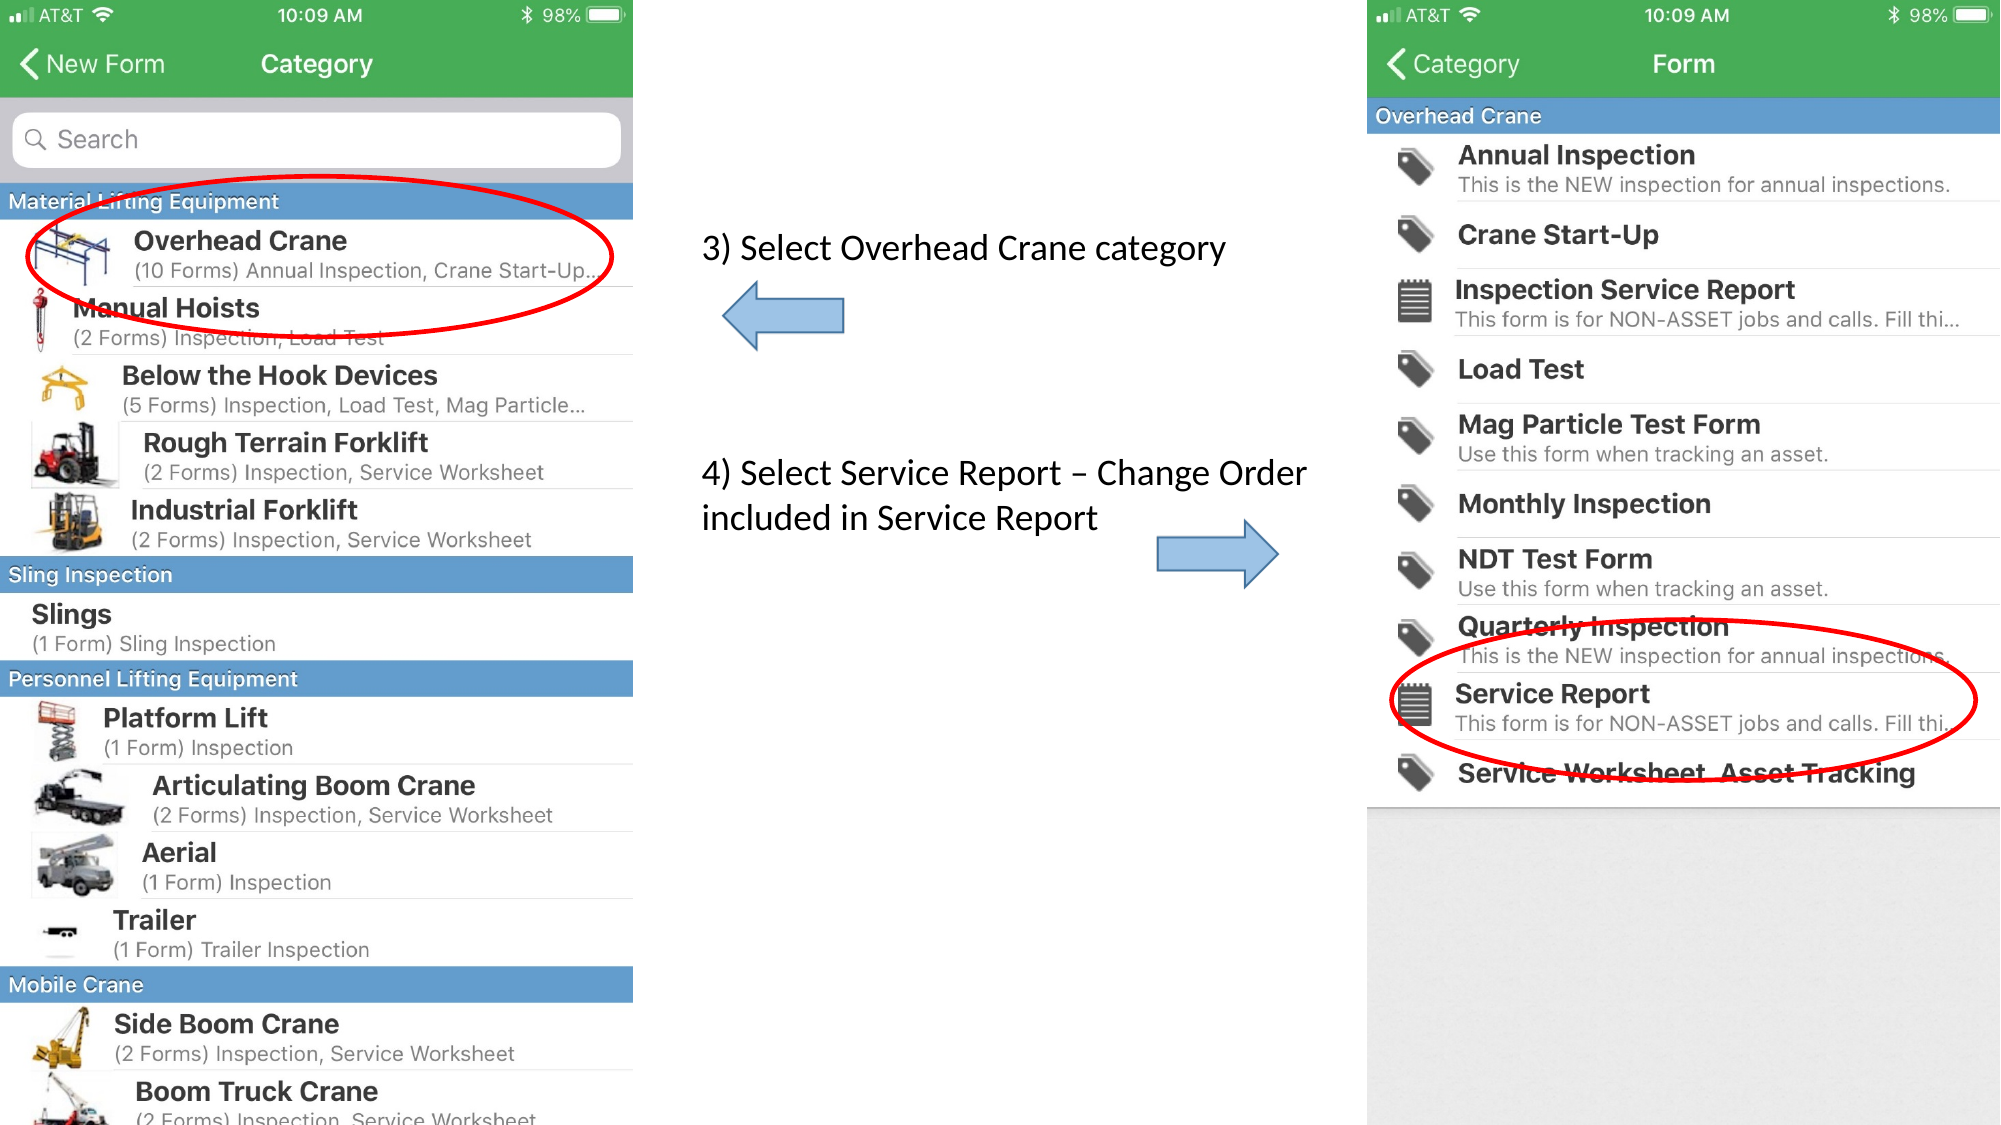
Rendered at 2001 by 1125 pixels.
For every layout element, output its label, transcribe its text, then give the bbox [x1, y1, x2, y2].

text_box 3) Select Overhead Crane category 4) Select Service Report – Change Order included in Service Report [686, 215, 1337, 546]
picture [1367, 0, 2000, 1125]
picture [0, 0, 633, 1125]
picture [720, 279, 1280, 590]
